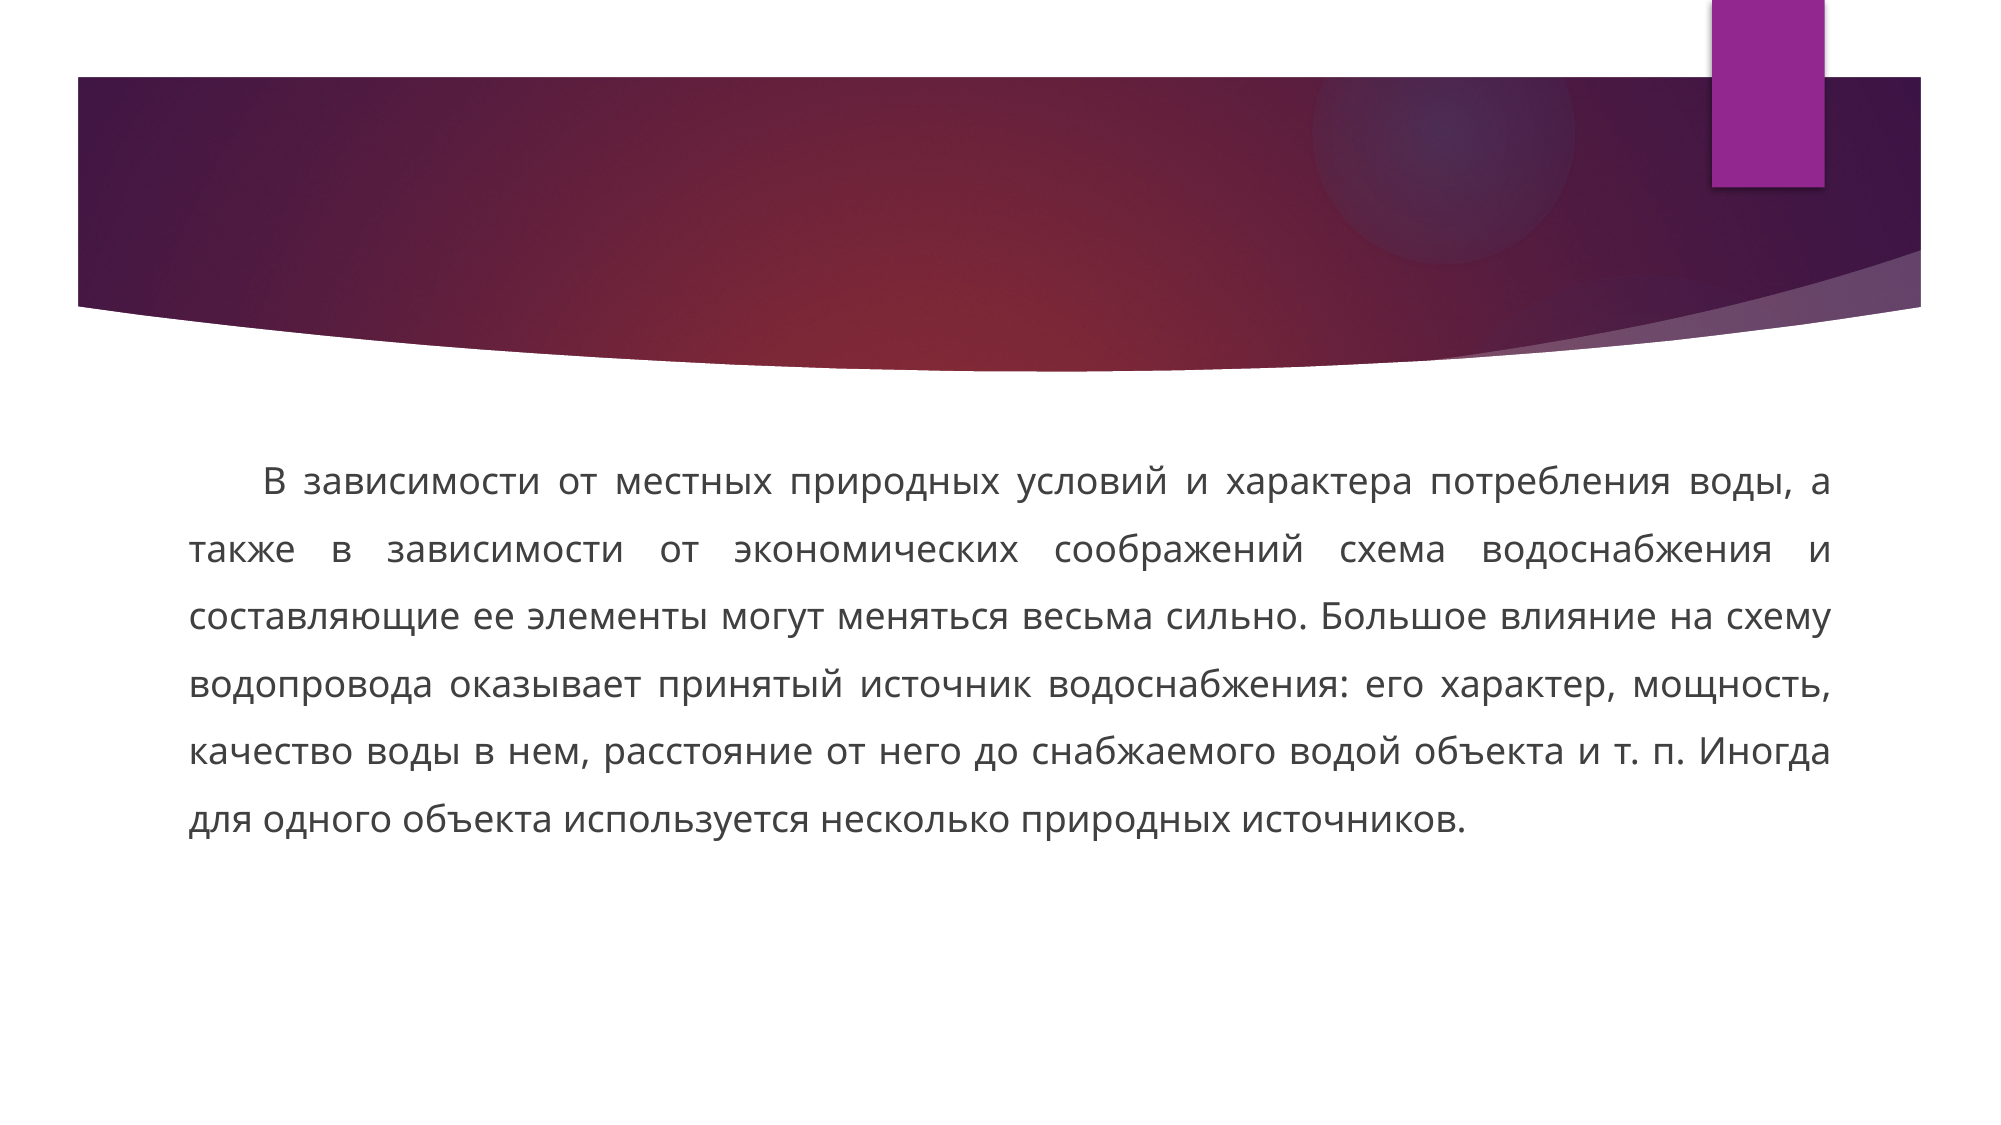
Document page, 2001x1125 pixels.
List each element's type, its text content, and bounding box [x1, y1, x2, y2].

list В зависимости от местных природных условий и характера потребления воды, а также в зависимости от экономических соображений схема водоснабжения и составляющие ее элементы могут меняться весьма сильно. Большое влияние на схему водопровода оказывает принятый источник водоснабжения: его характер, мощность, качество воды в нем, расстояние от него до снабжаемого водой объекта и т. п. Иногда для одного объекта используется несколько природных источников. [173, 427, 1848, 882]
